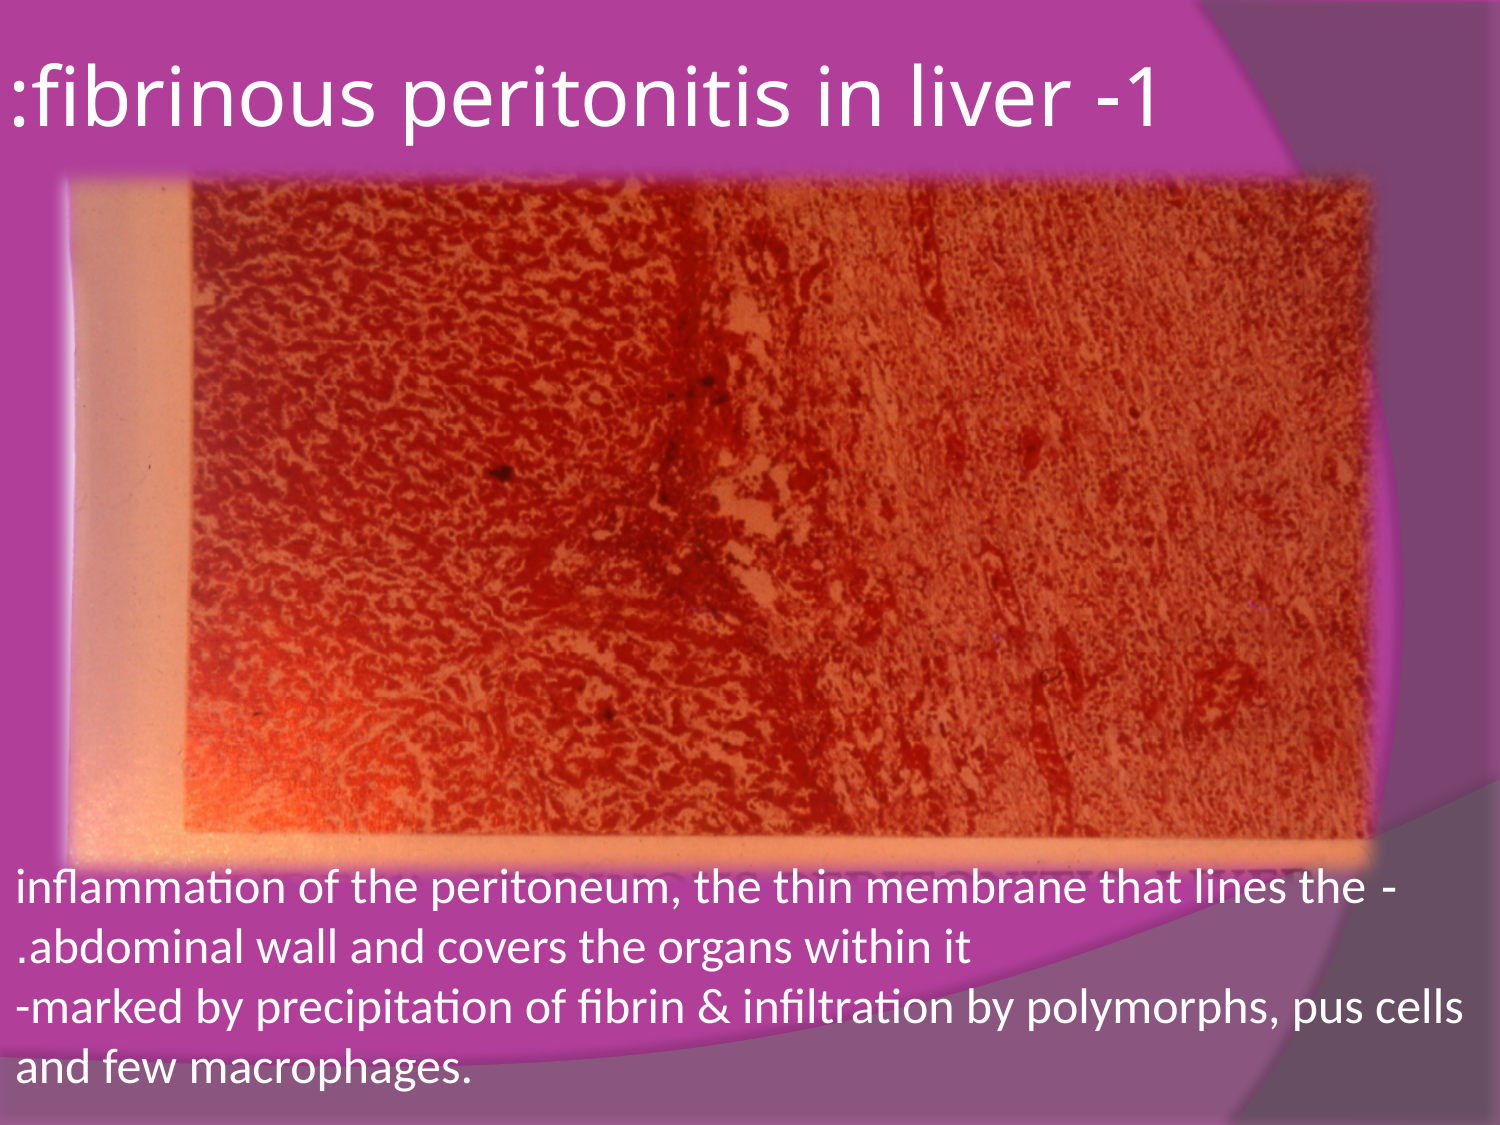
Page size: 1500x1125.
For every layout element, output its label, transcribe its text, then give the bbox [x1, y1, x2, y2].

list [49, 162, 1388, 888]
text_box - inflammation of the peritoneum, the thin membrane that lines the abdominal wall and covers the organs within it. -marked by precipitation of fibrin & infiltration by polymorphs, pus cells and few macrophages. [0, 845, 1500, 1101]
title 1- fibrinous peritonitis in liver: [0, 0, 1363, 188]
